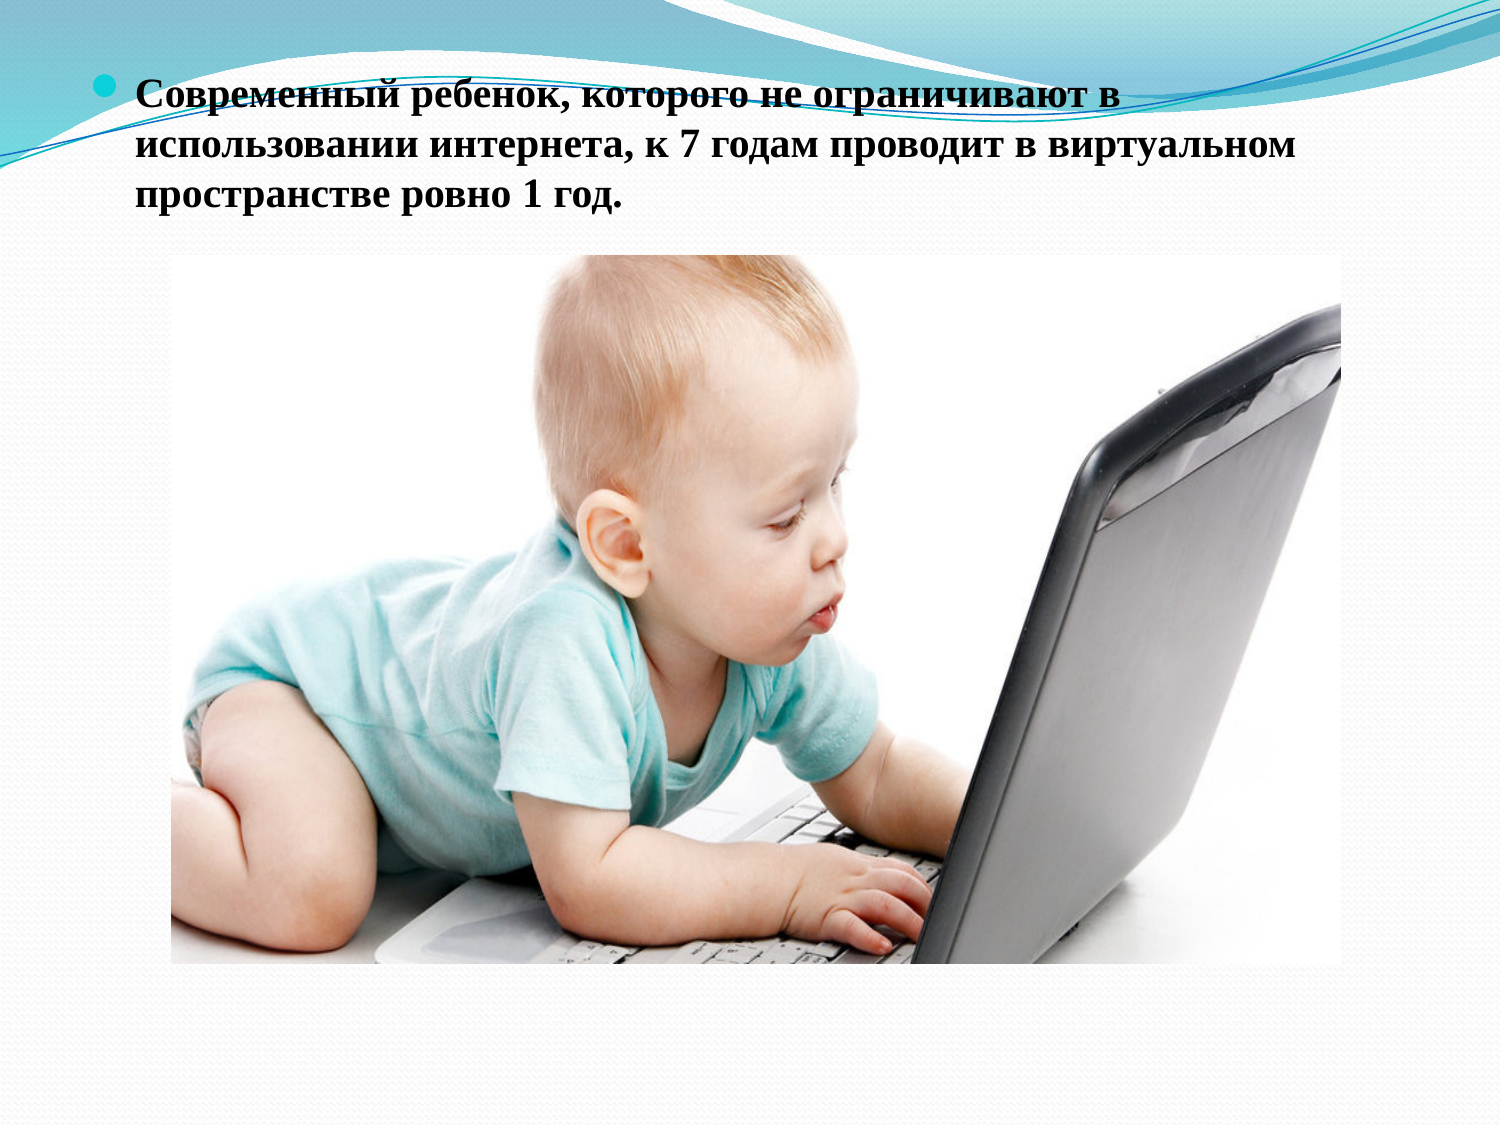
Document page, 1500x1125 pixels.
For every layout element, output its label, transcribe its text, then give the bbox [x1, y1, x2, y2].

list Современный ребенок, которого не ограничивают в использовании интернета, к 7 годам проводит в виртуальном пространстве ровно 1 год. [75, 58, 1425, 1038]
picture [170, 255, 1341, 965]
